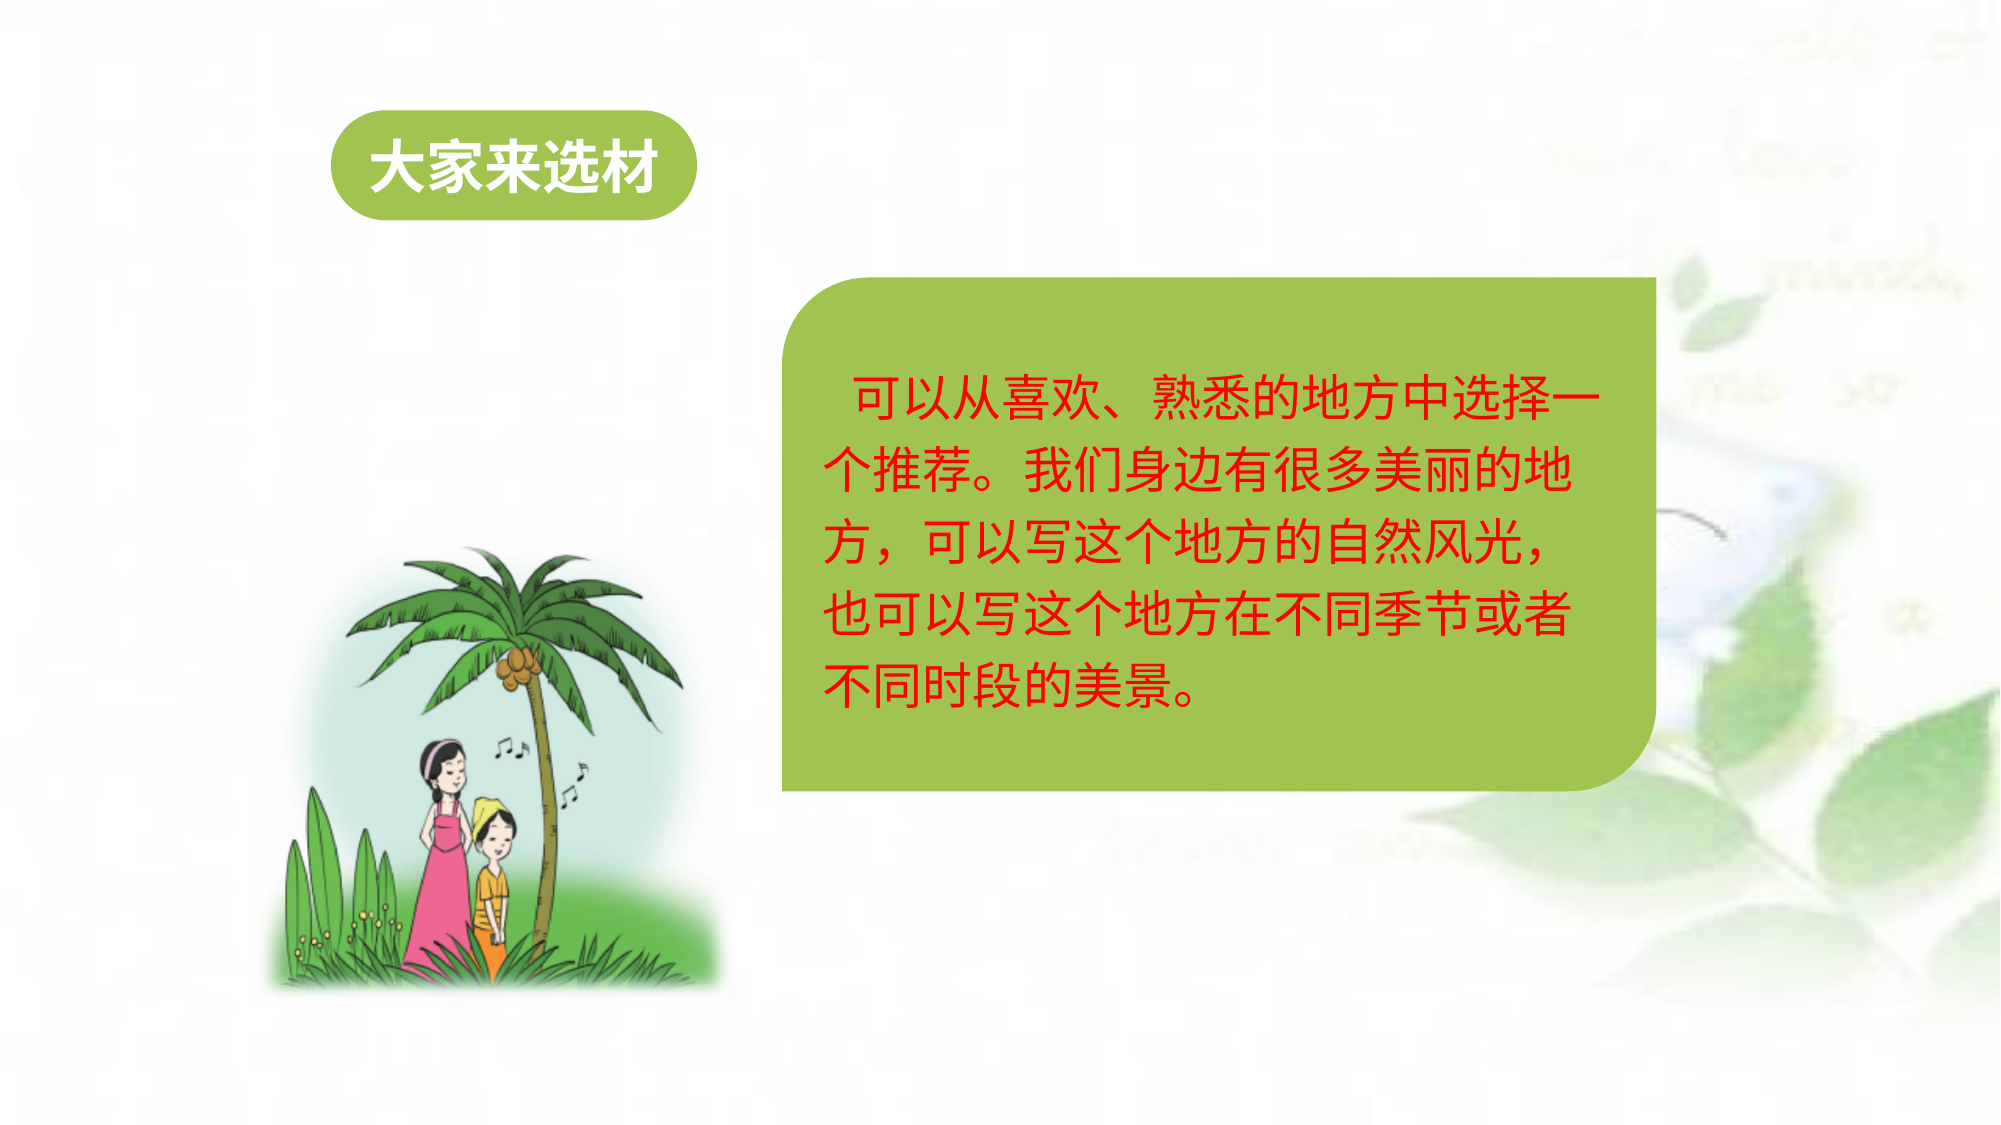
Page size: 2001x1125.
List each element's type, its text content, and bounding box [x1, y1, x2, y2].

text_box 大家来选材 [329, 109, 699, 222]
text_box 可以从喜欢、熟悉的地方中选择一个推荐。我们身边有很多美丽的地方，可以写这个地方的自然风光，也可以写这个地方在不同季节或者不同时段的美景。 [782, 277, 1657, 792]
picture [0, 0, 2001, 1125]
